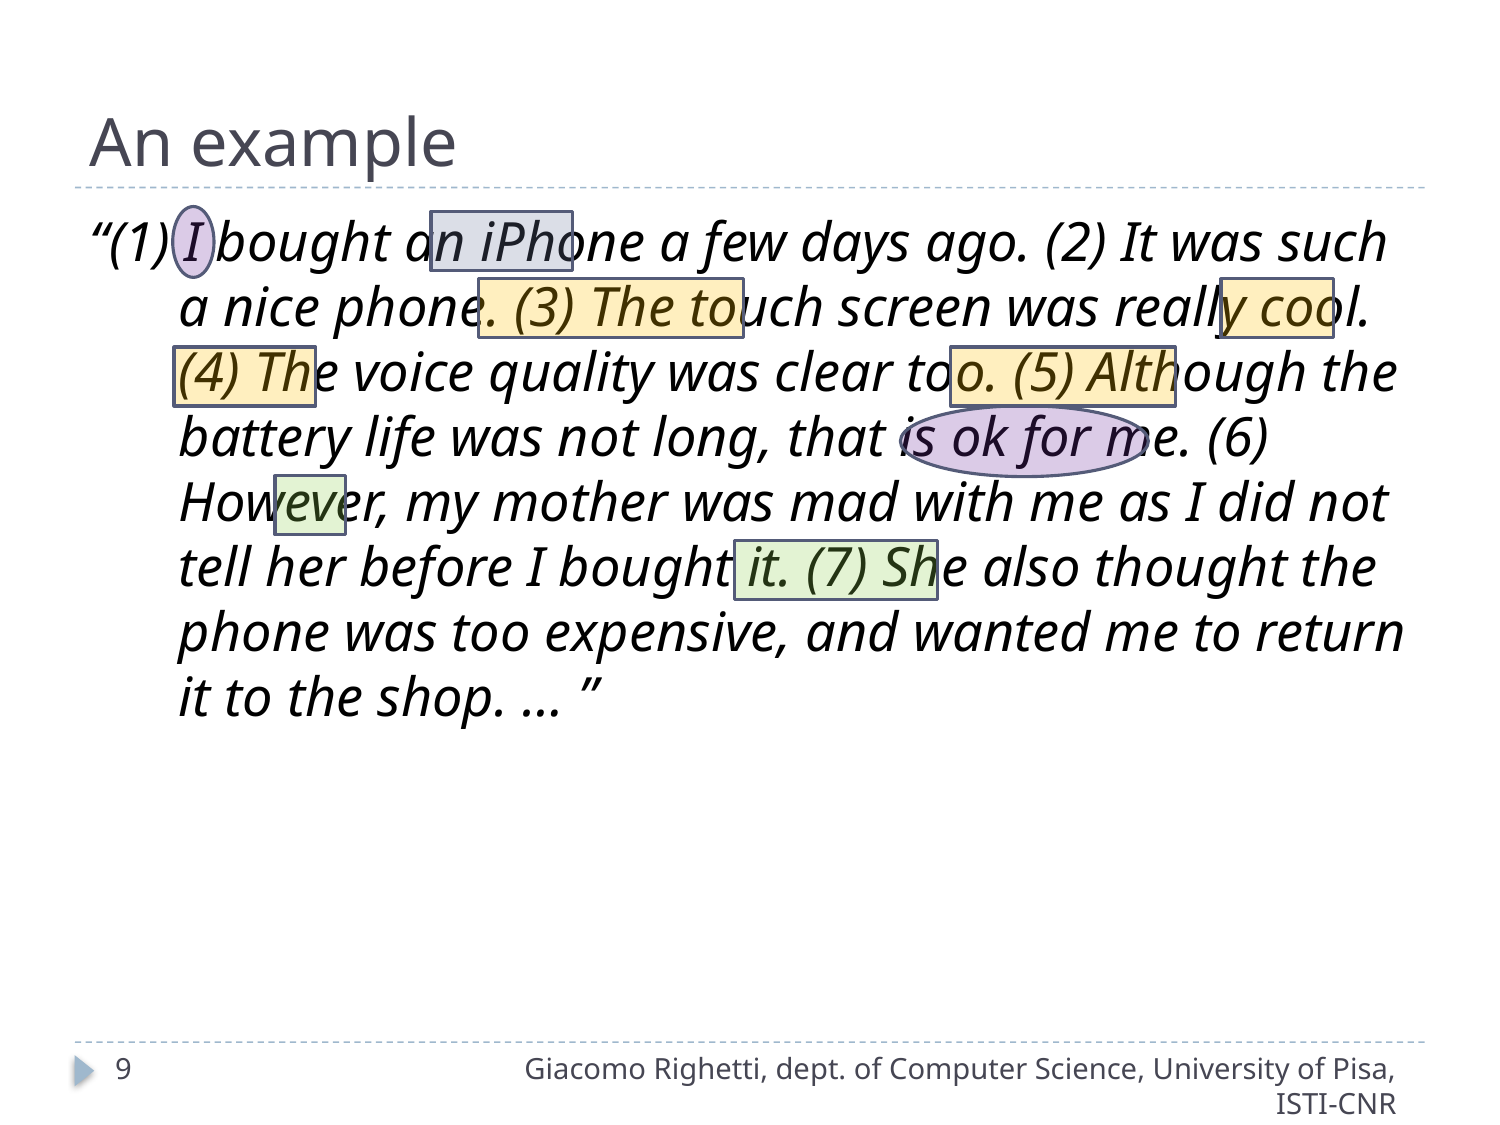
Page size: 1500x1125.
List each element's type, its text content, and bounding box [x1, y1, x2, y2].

text_box [733, 539, 939, 601]
text_box [429, 210, 574, 272]
list “(1) I bought an iPhone a few days ago. (2) It was such a nice phone. (3) The touch screen was really cool. (4) The voice quality was clear too. (5) Although the battery life was not long, that is ok for me. (6) However, my mother was mad with me as I did not tell her before I bought it. (7) She also thought the phone was too expensive, and wanted me to return it to the shop. … ” [75, 200, 1425, 1010]
text_box [172, 345, 317, 408]
slide_number 9 [100, 1042, 426, 1103]
text_box [171, 204, 216, 279]
text_box [477, 277, 745, 339]
title An example [75, 24, 1425, 188]
text_box [949, 345, 1177, 408]
footer Giacomo Righetti, dept. of Computer Science, University of Pisa, ISTI-CNR [475, 1042, 1412, 1103]
text_box [1219, 277, 1335, 339]
text_box [273, 474, 347, 536]
text_box [898, 404, 1150, 479]
